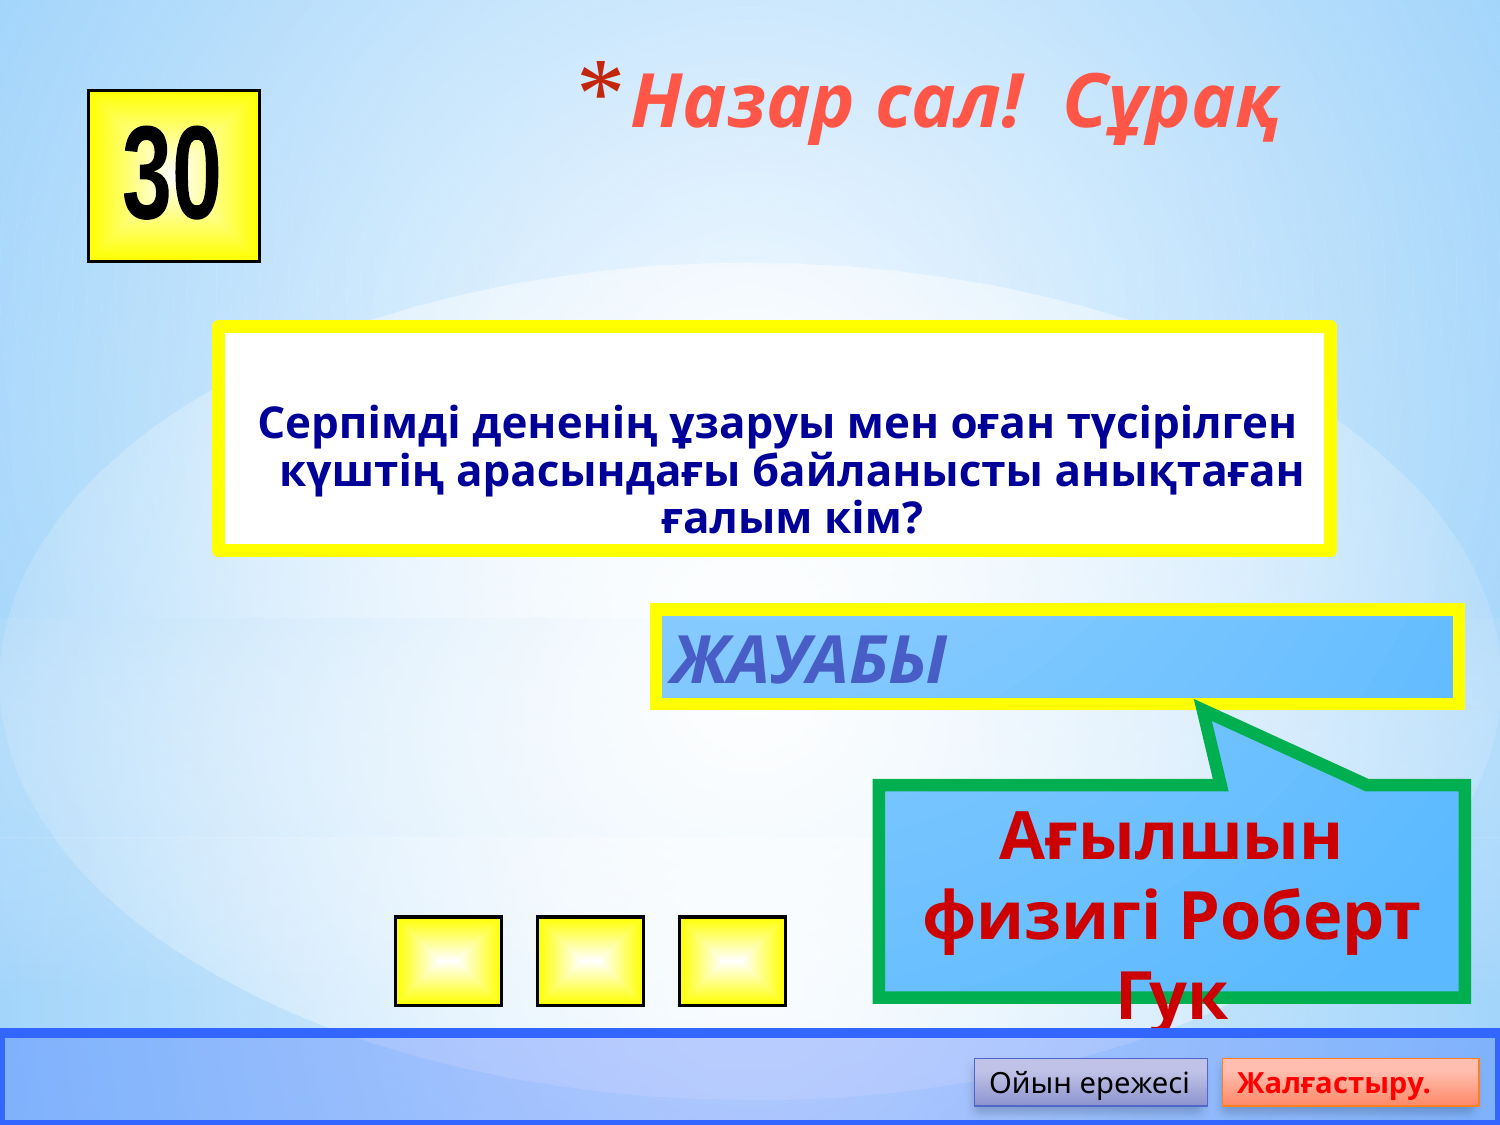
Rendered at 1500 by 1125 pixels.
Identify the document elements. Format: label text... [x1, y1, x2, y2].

text_box [0, 1033, 1500, 1125]
text_box Ойын ережесі [974, 1058, 1208, 1107]
text_box [537, 916, 644, 1006]
text_box [88, 90, 260, 262]
text_box [679, 916, 786, 1006]
title Назар сал! Сұрақ [360, 45, 1317, 185]
text_box Жалғастыру. [1222, 1058, 1480, 1107]
list Серпімді дененің ұзаруы мен оған түсірілген күштің арасындағы байланысты анықтаған ғалым кім? [217, 325, 1332, 552]
text_box Ағылшын физигі Роберт Гук [878, 709, 1465, 998]
text_box жауабы [656, 609, 1459, 704]
text_box [395, 916, 502, 1006]
